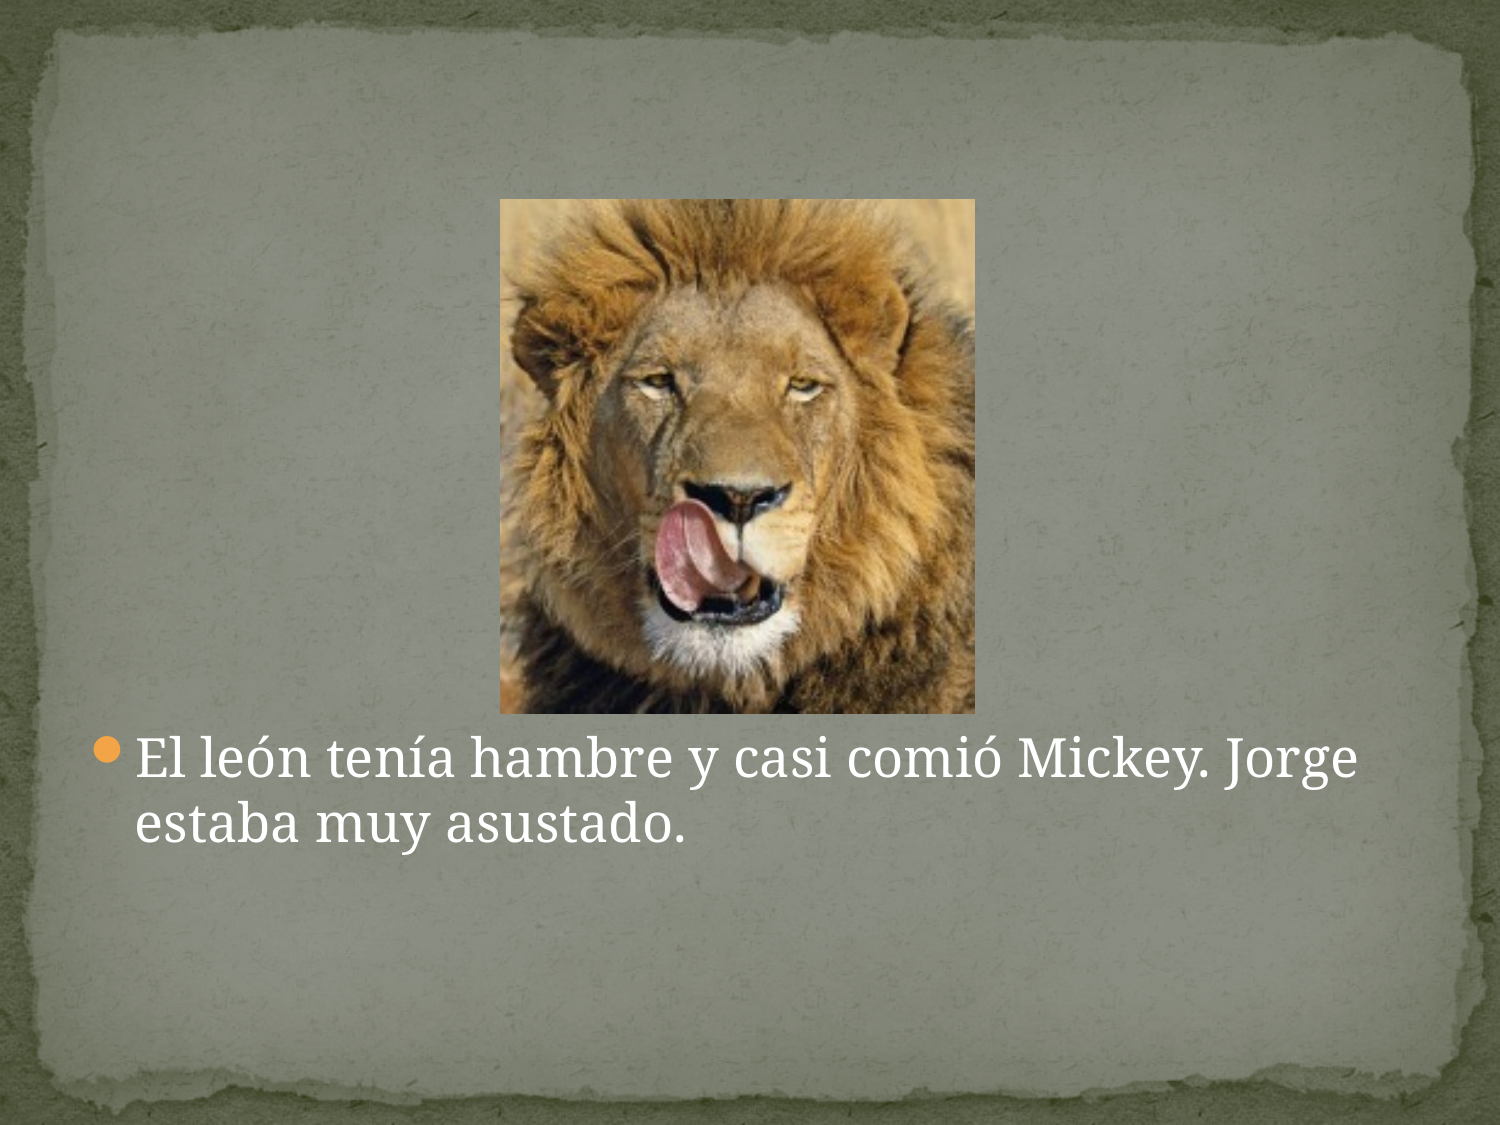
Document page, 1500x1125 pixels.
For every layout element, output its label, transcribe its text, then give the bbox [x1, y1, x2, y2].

picture [500, 199, 976, 714]
list El león tenía hambre y casi comió Mickey. Jorge estaba muy asustado. [75, 249, 1425, 1000]
